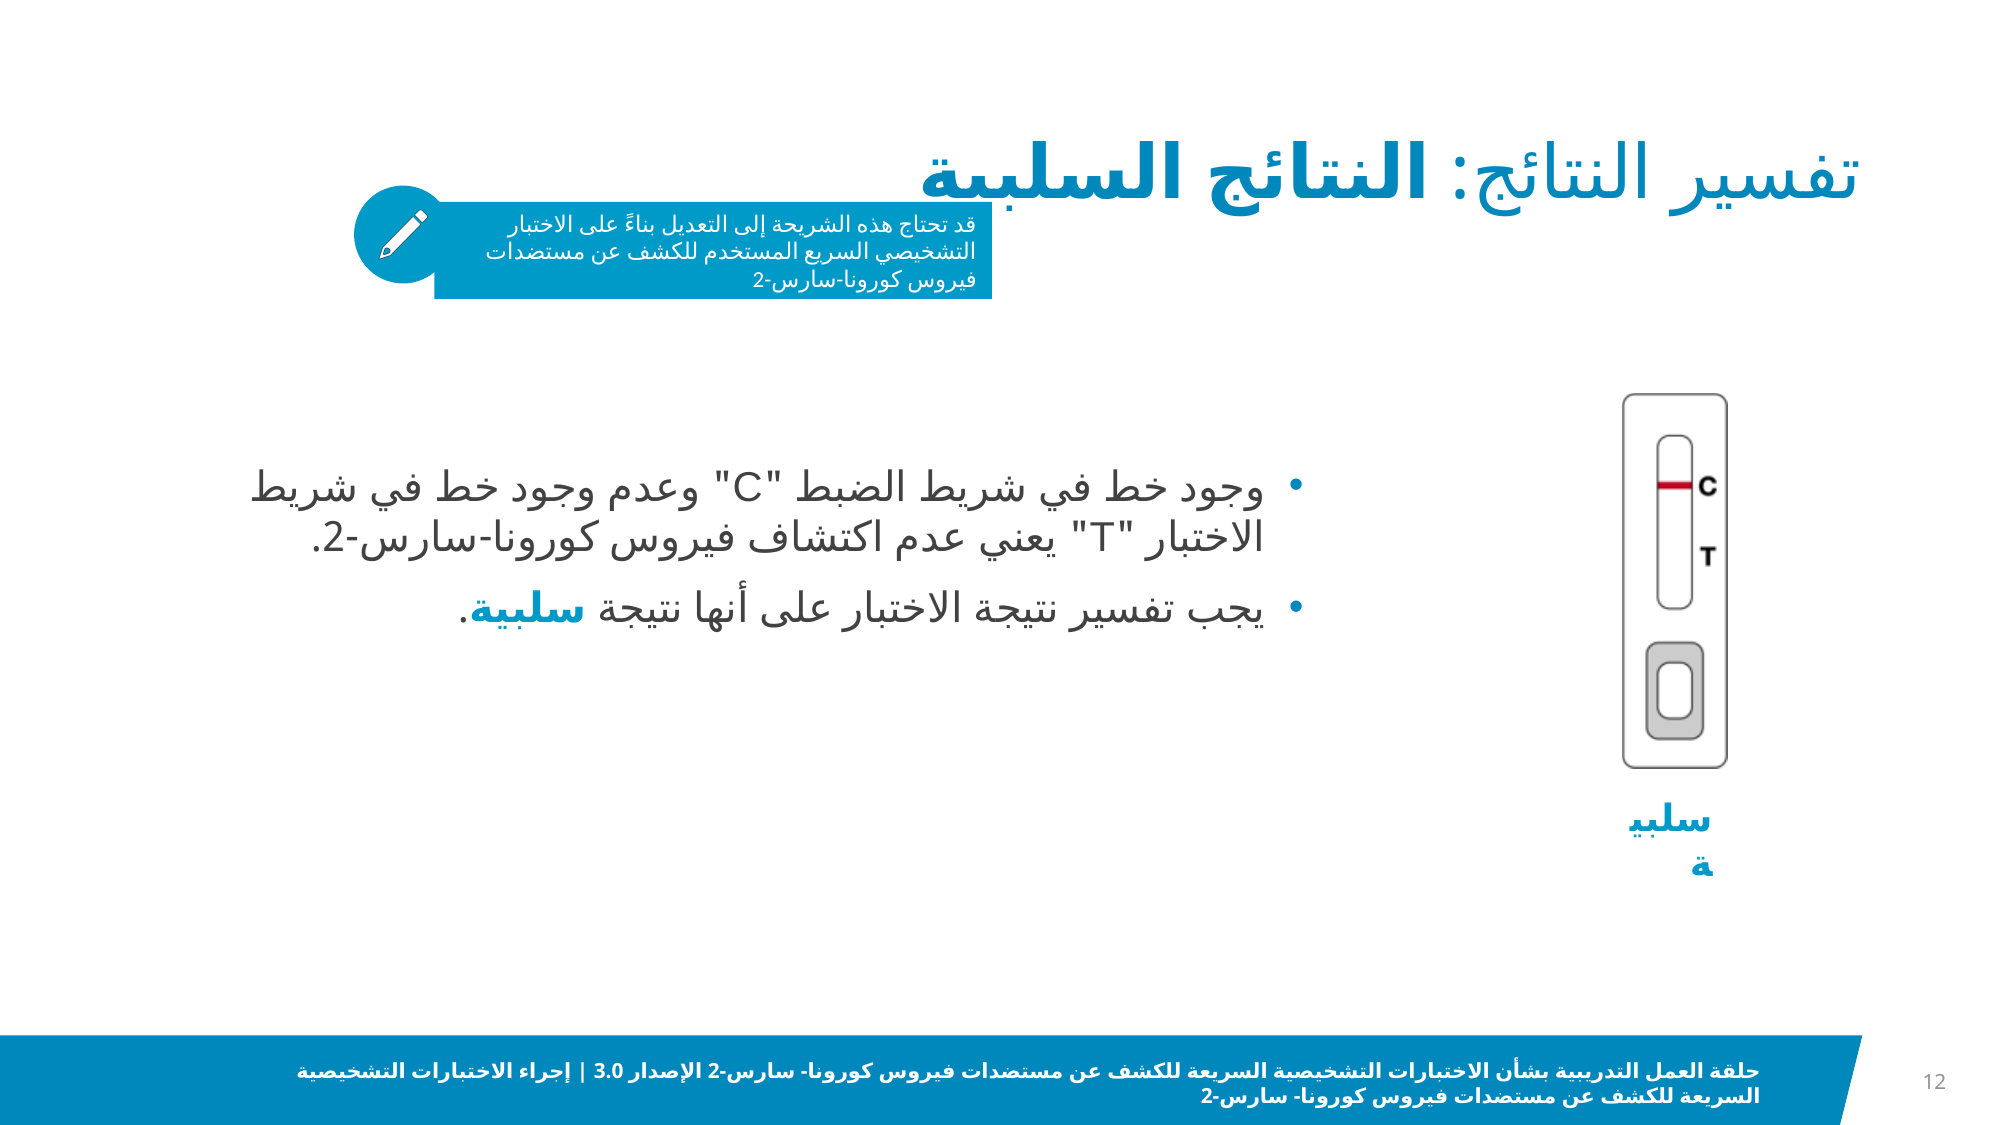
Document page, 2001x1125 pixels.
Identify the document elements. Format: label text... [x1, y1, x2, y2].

text_box سلبية [1599, 786, 1728, 891]
slide_number 12 [1862, 1035, 1947, 1125]
picture [1622, 393, 1728, 769]
list وجود خط في شريط الضبط "C" وعدم وجود خط في شريط الاختبار "T" يعني عدم اكتشاف فيروس كورونا-سارس-2. يجب تفسير نتيجة الاختبار على أنها نتيجة سلبية. [156, 452, 1319, 1125]
title تفسير النتائج: النتائج السلبية [137, 59, 1863, 215]
footer حلقة العمل التدريبية بشأن الاختبارات التشخيصية السريعة للكشف عن مستضدات فيروس كورونا- سارس-2 الإصدار 3.0 | إجراء الاختبارات التشخيصية السريعة للكشف عن مستضدات فيروس كورونا- سارس-2 [239, 1041, 1761, 1124]
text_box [354, 185, 992, 284]
